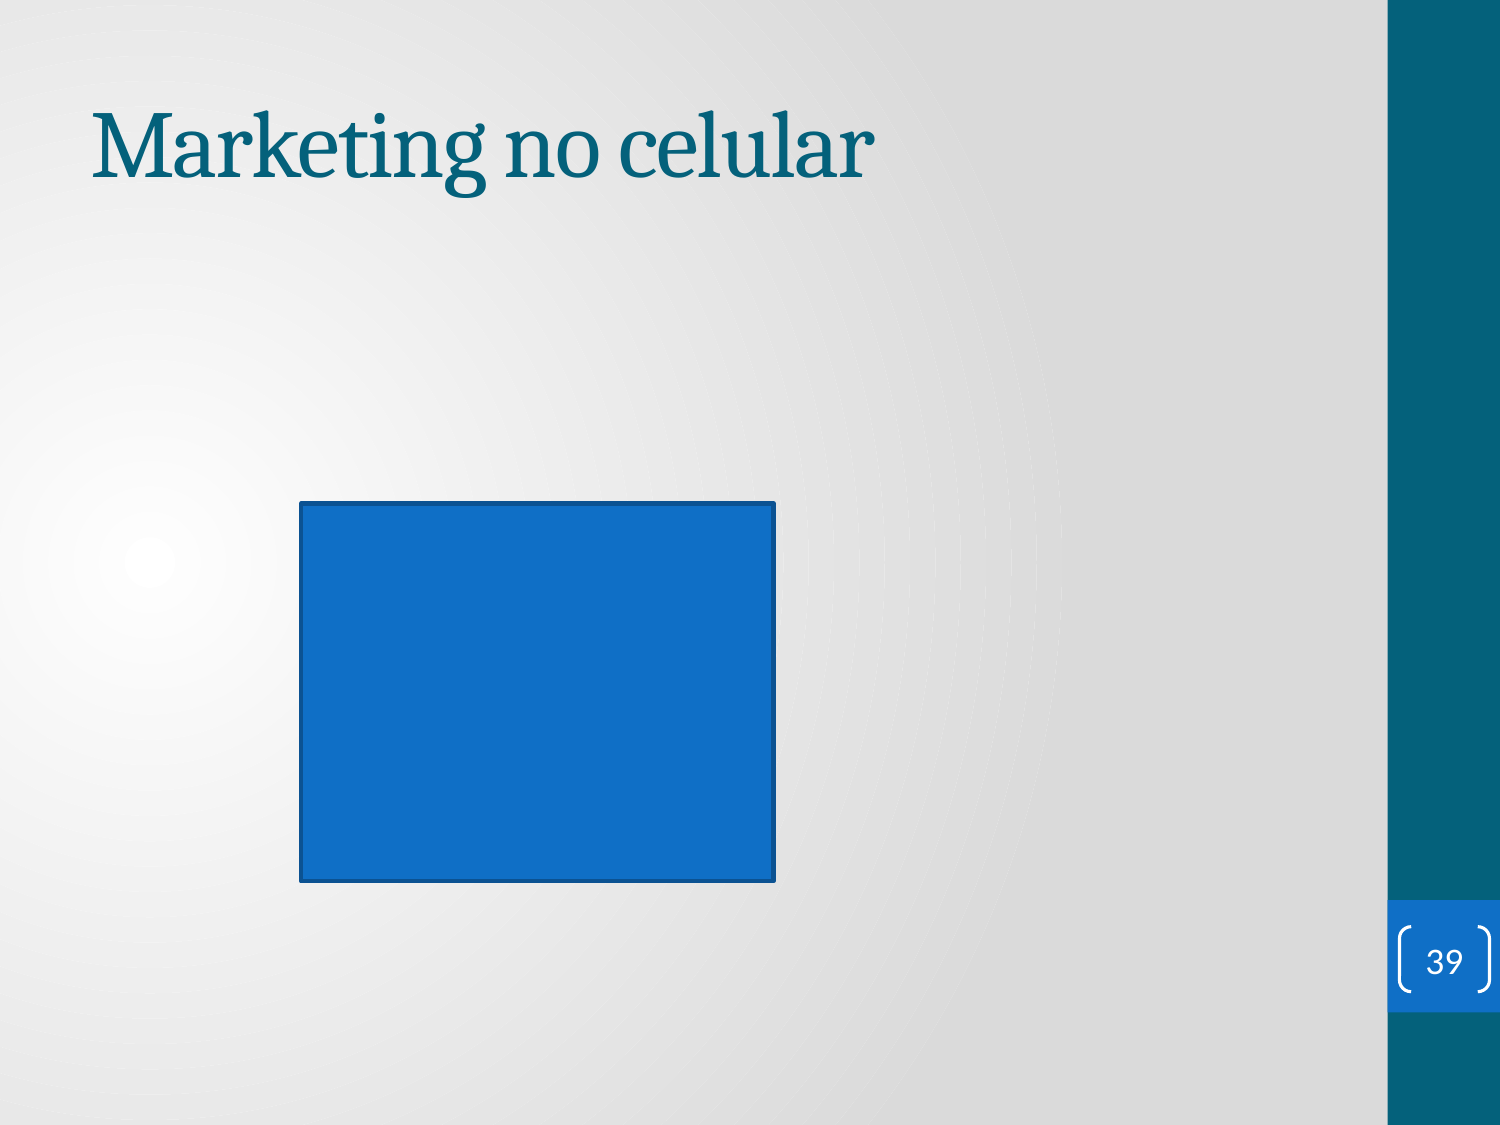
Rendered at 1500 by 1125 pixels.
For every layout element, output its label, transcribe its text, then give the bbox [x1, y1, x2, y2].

title Marketing no celular [75, 45, 1325, 233]
slide_number 39 [1397, 925, 1492, 994]
text_box [299, 501, 776, 883]
